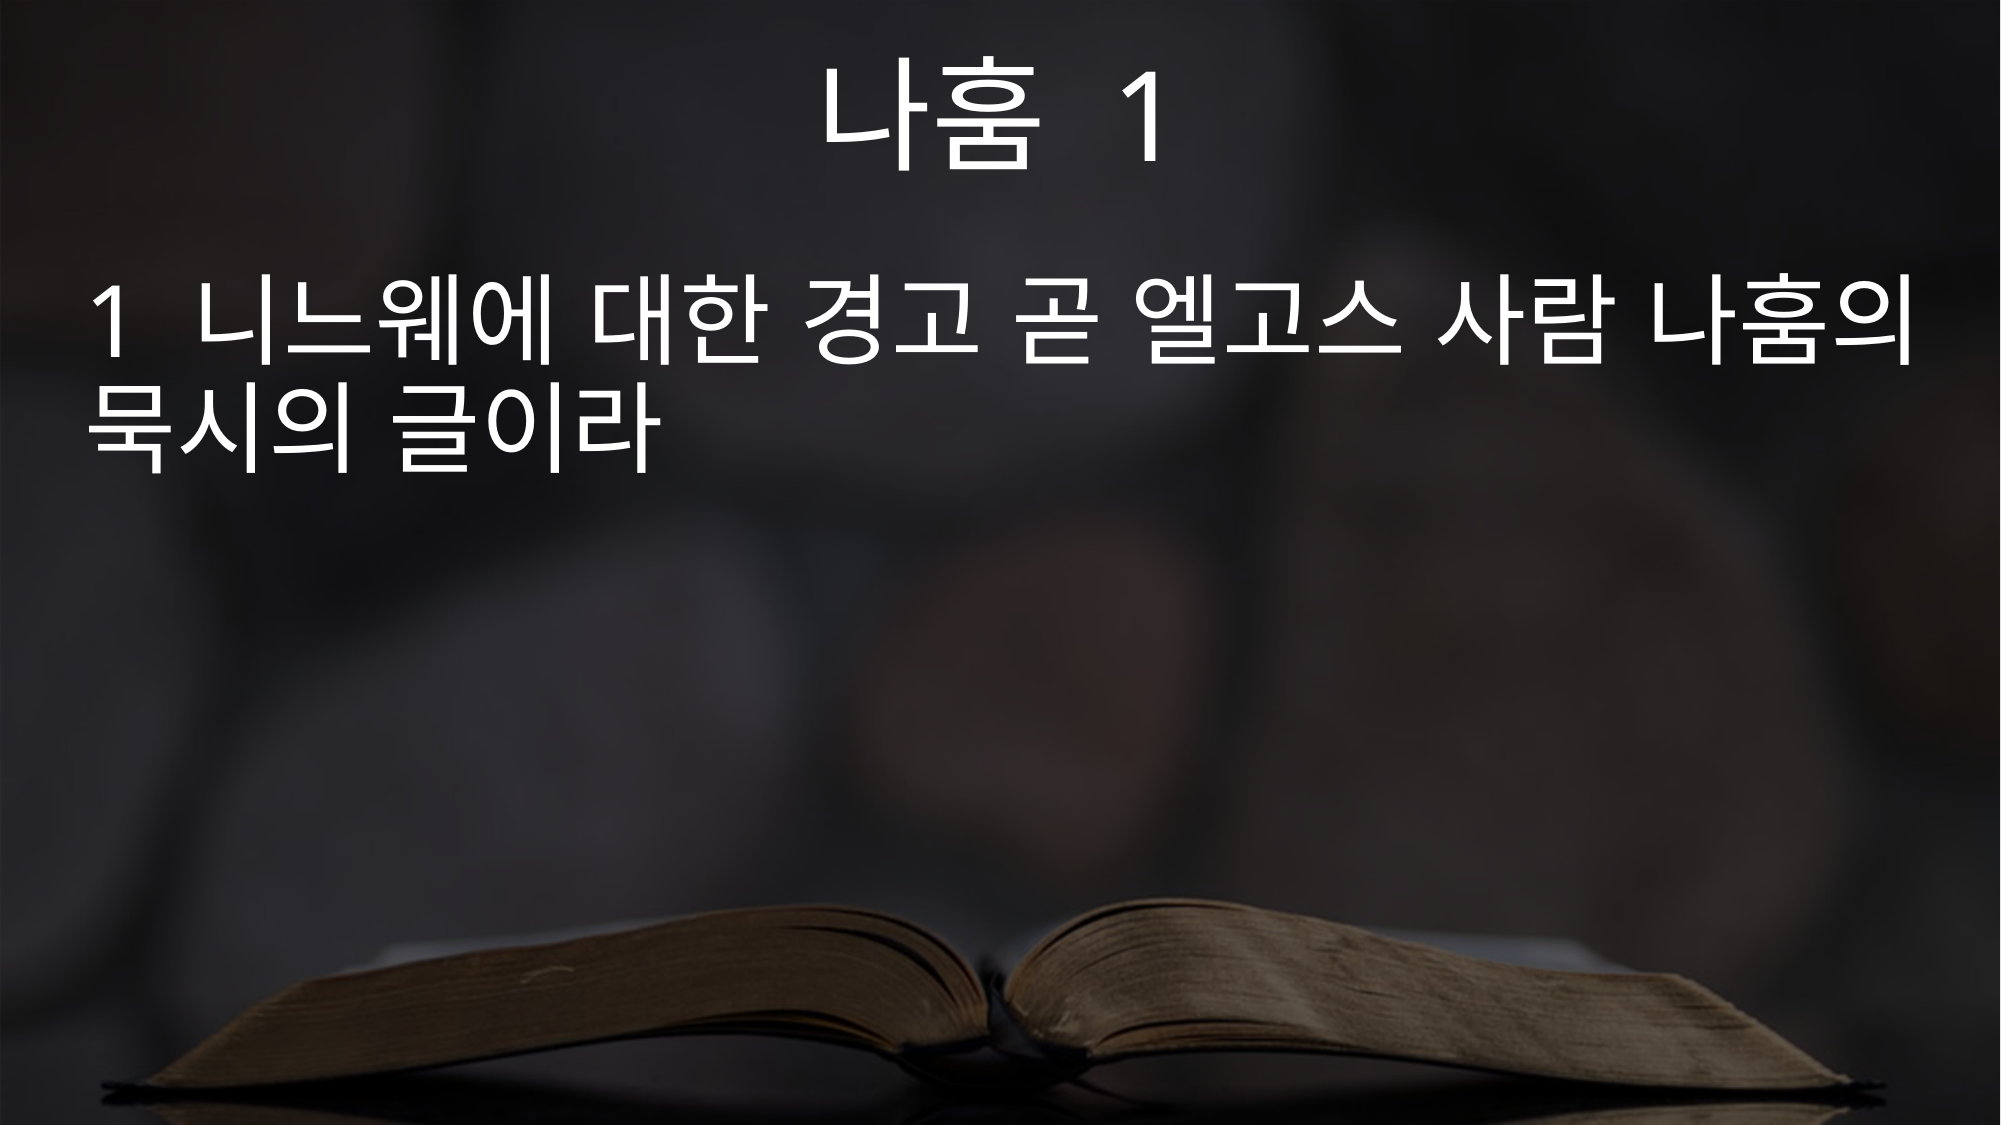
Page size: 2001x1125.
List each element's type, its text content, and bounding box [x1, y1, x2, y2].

picture [0, 0, 2001, 1125]
footer 나훔 1 [0, 32, 2000, 192]
list 1 니느웨에 대한 경고 곧 엘고스 사람 나훔의 묵시의 글이라 [69, 263, 1953, 389]
